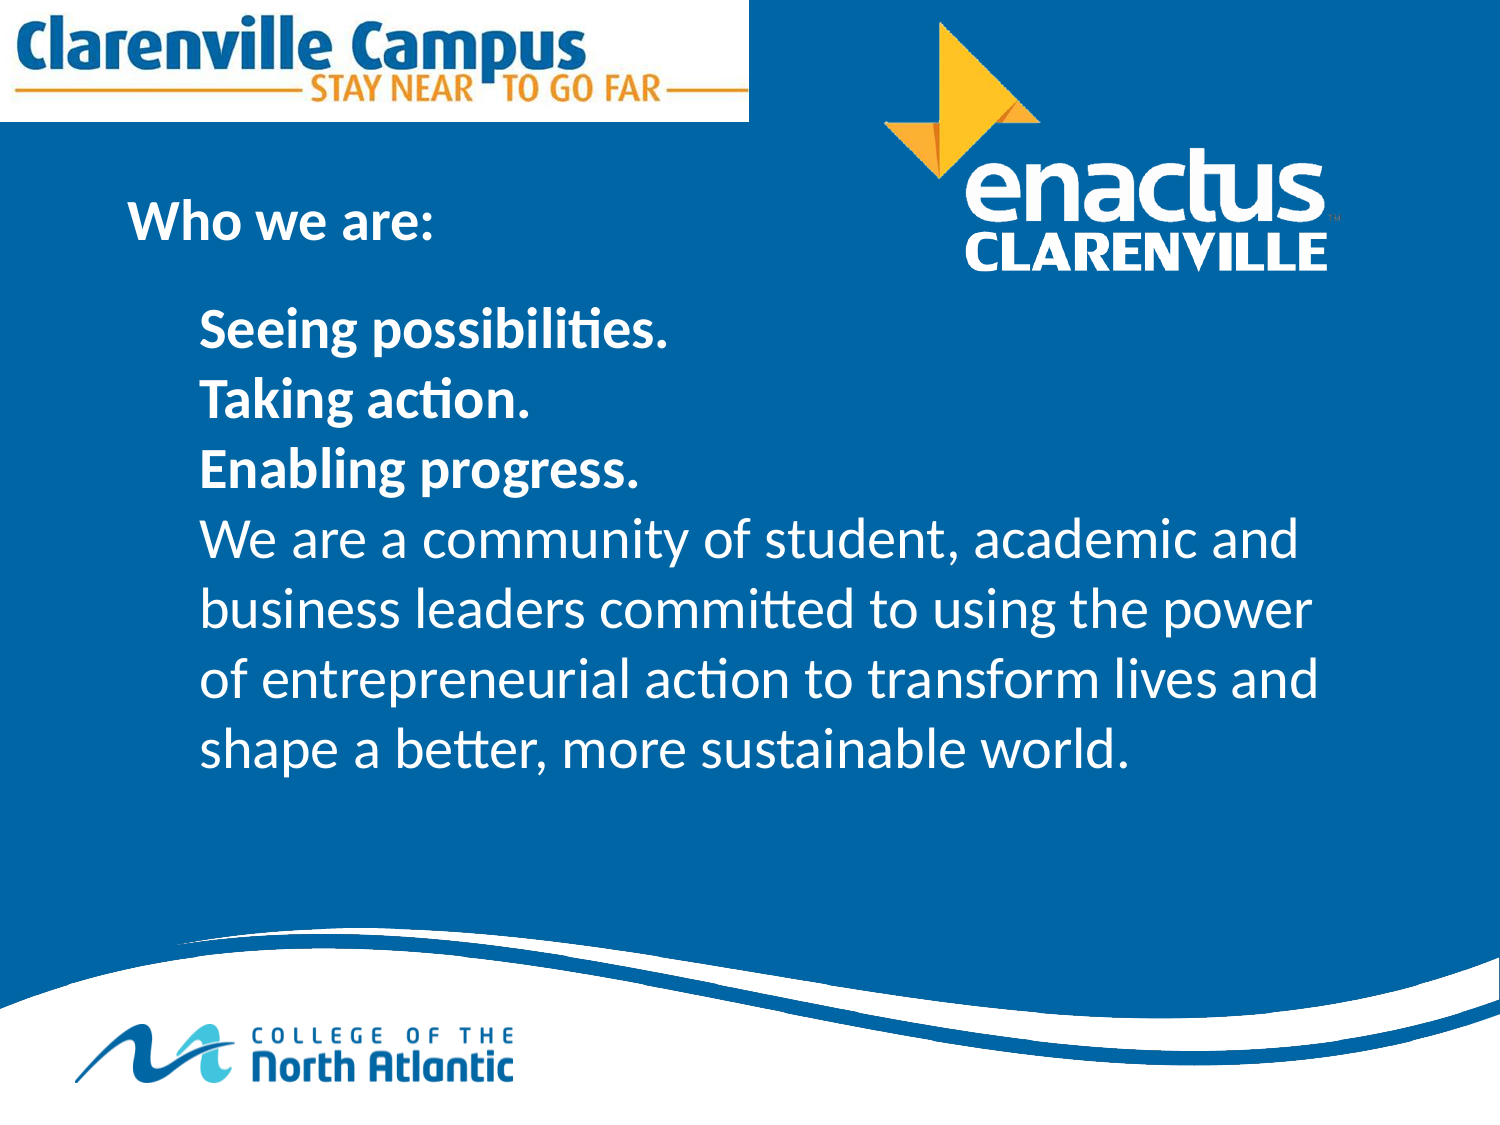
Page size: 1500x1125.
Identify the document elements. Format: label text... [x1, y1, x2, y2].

picture [824, 0, 1399, 350]
text_box Who we are: [112, 174, 575, 260]
picture [0, 0, 750, 123]
picture [0, 928, 1500, 1125]
text_box Seeing possibilities. Taking action. Enabling progress. We are a community of student, academic and business leaders committed to using the power of entrepreneurial action to transform lives and shape a better, more sustainable world. [184, 282, 1373, 788]
